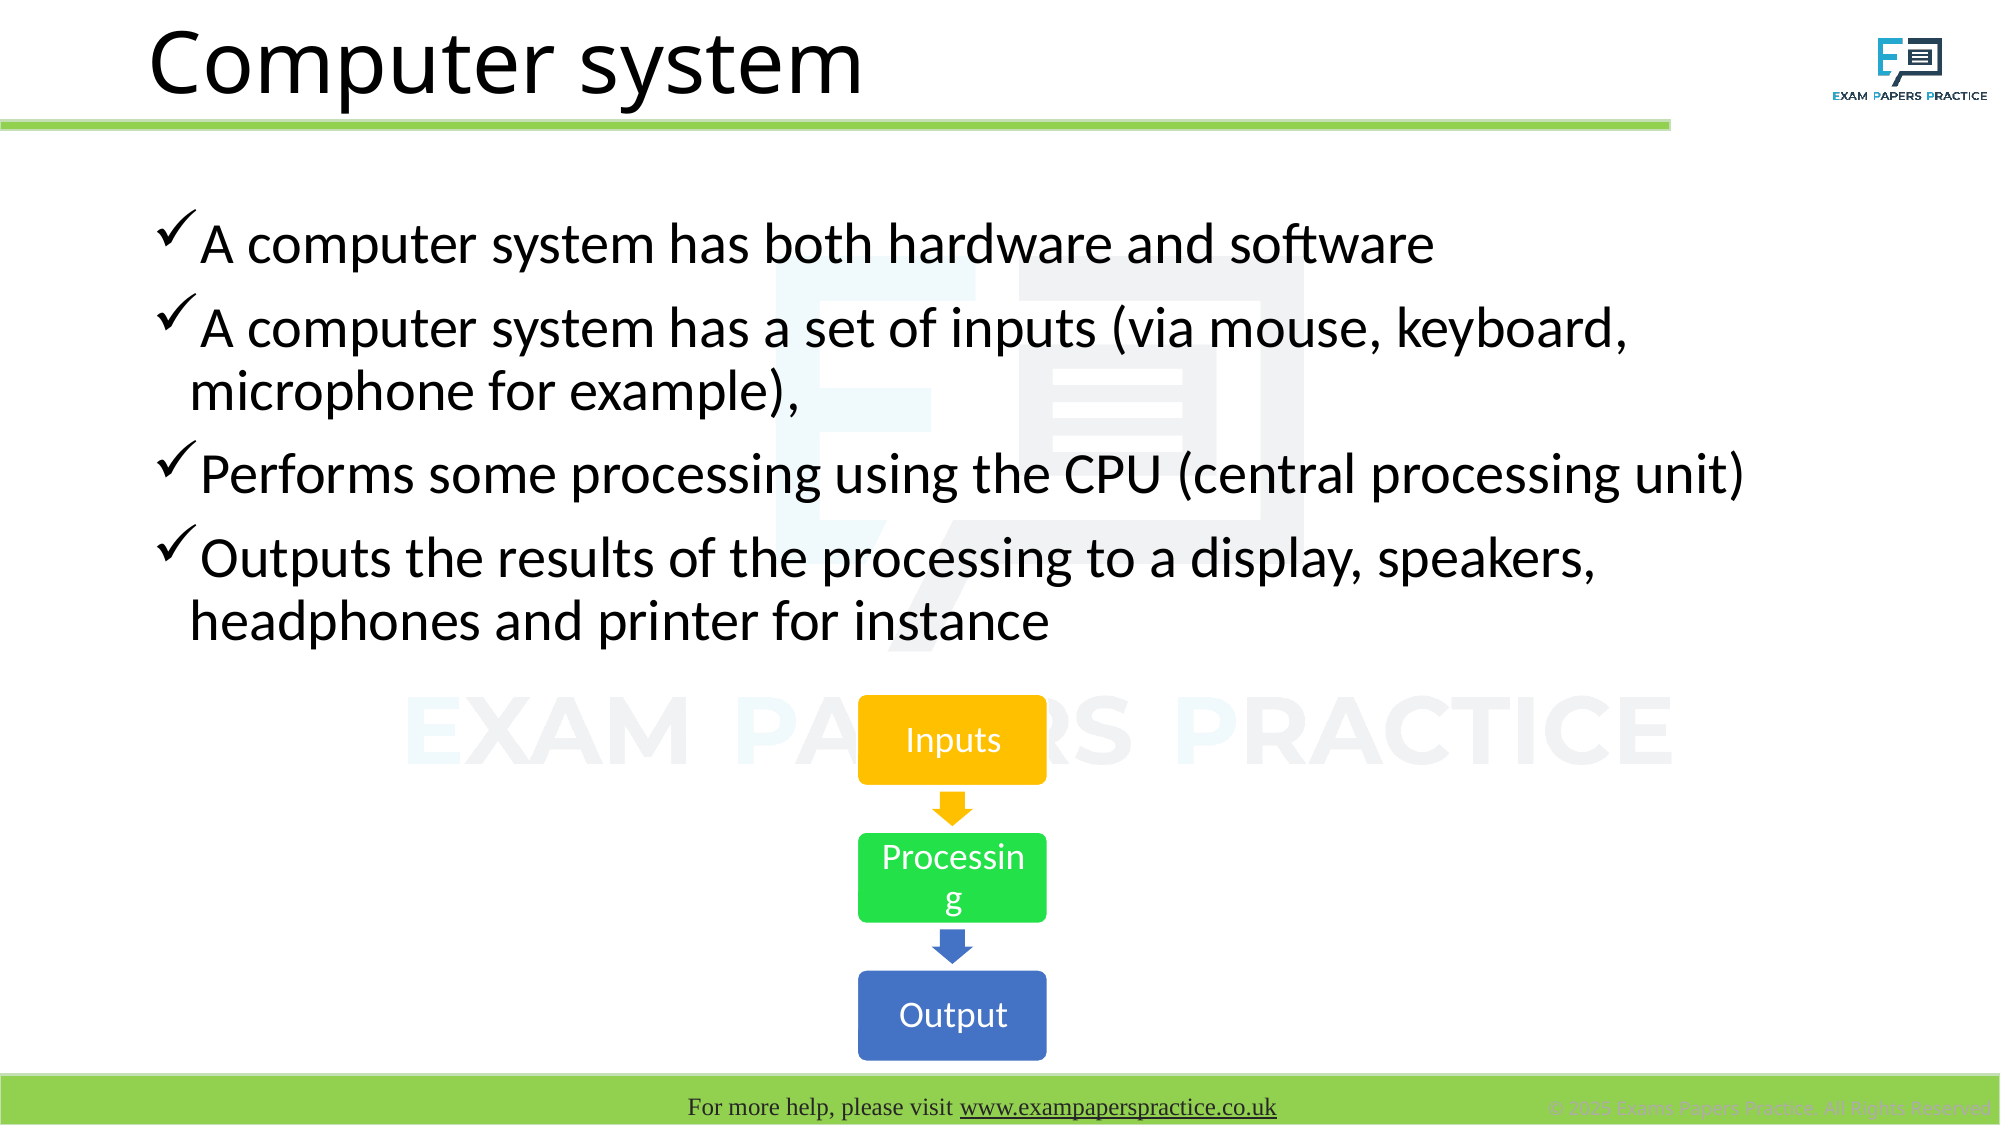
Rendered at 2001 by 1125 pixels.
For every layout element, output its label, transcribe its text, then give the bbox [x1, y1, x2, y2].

list A computer system has both hardware and software A computer system has a set of inputs (via mouse, keyboard, microphone for example), Performs some processing using the CPU (central processing unit) Outputs the results of the processing to a display, speakers, headphones and printer for instance [137, 205, 1863, 920]
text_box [602, 693, 1302, 1062]
title Computer system [132, 11, 1858, 121]
